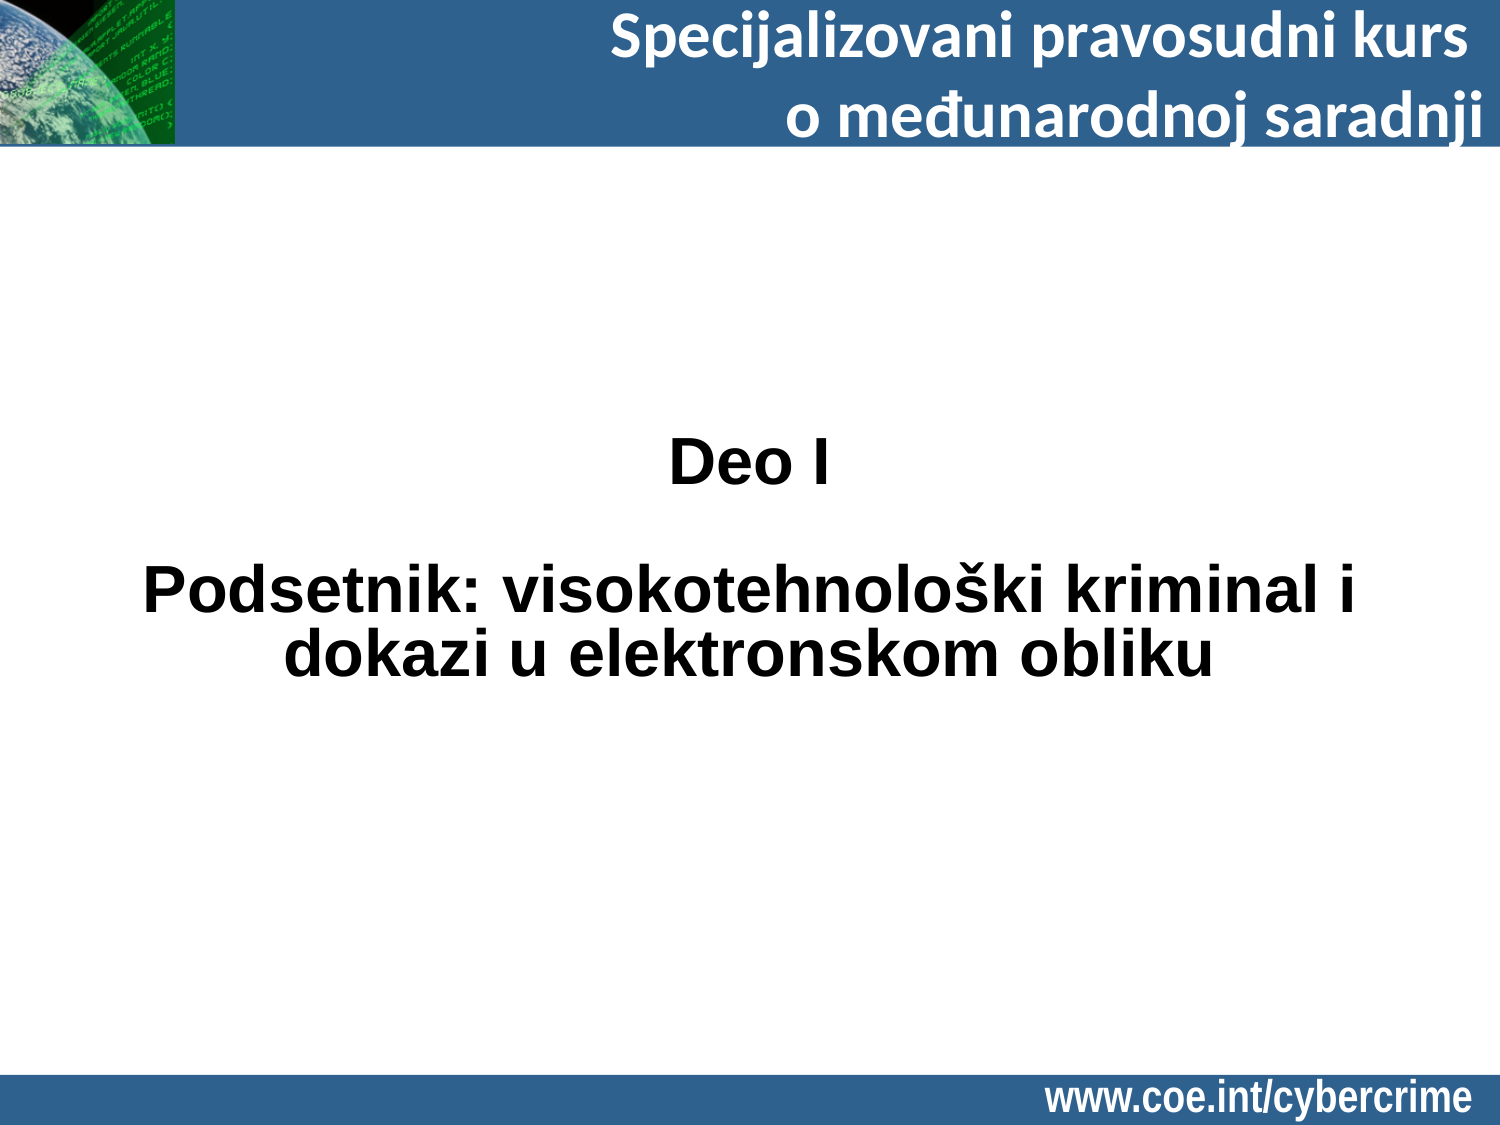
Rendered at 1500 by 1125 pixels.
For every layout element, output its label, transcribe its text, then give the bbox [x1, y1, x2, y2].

text_box www.coe.int/cybercrime [1030, 1059, 1500, 1125]
text_box Specijalizovani pravosudni kurs o međunarodnoj saradnji [177, 0, 1500, 149]
text_box Deo I Podsetnik: visokotehnološki kriminal i dokazi u elektronskom obliku [50, 425, 1450, 761]
picture [0, 0, 175, 144]
text_box [0, 1073, 1030, 1125]
